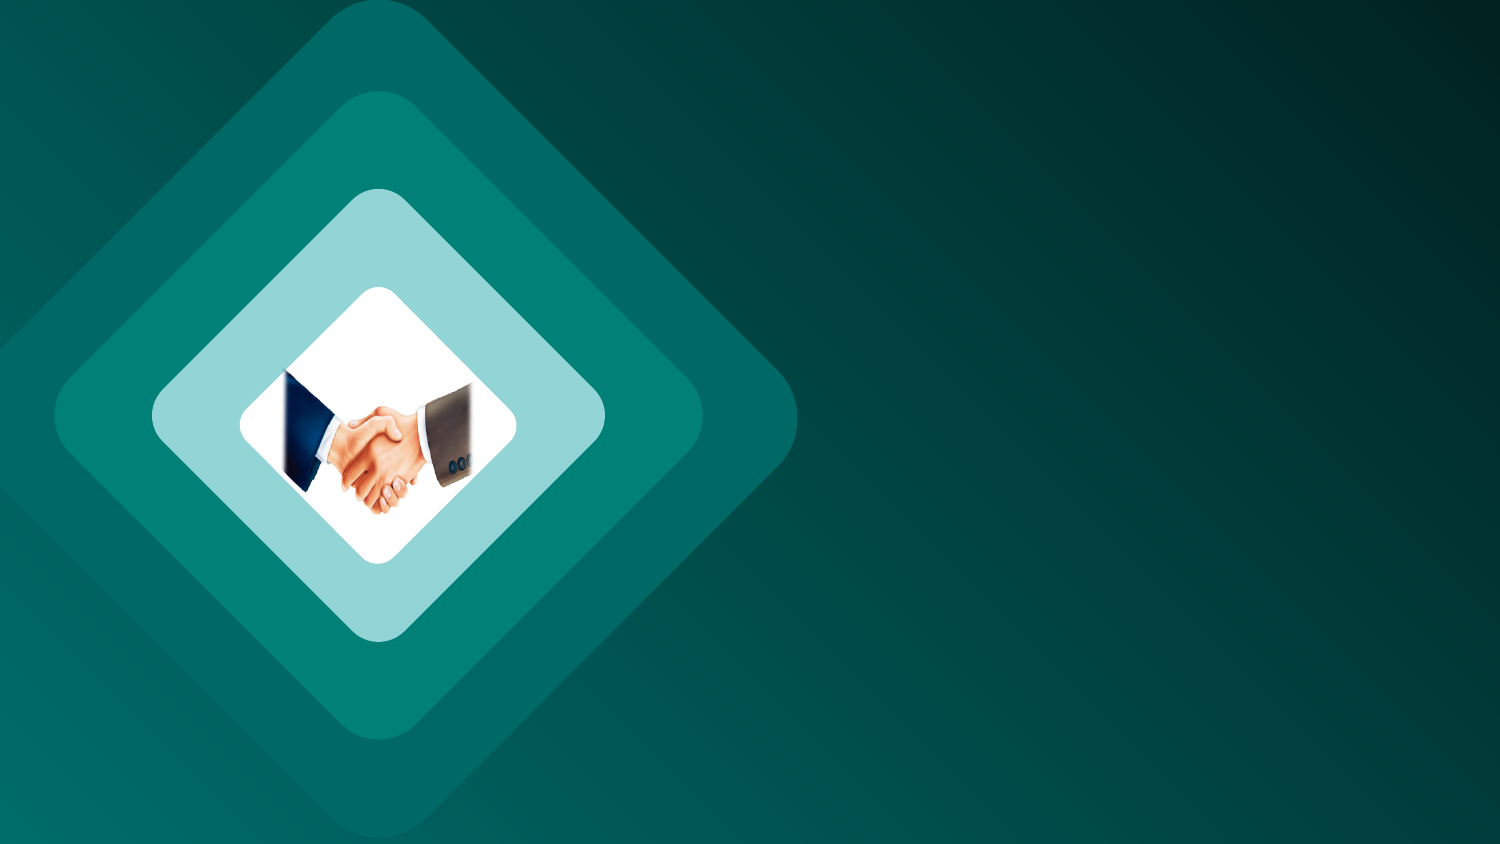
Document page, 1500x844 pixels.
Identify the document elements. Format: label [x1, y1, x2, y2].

text_box [61, 101, 695, 735]
